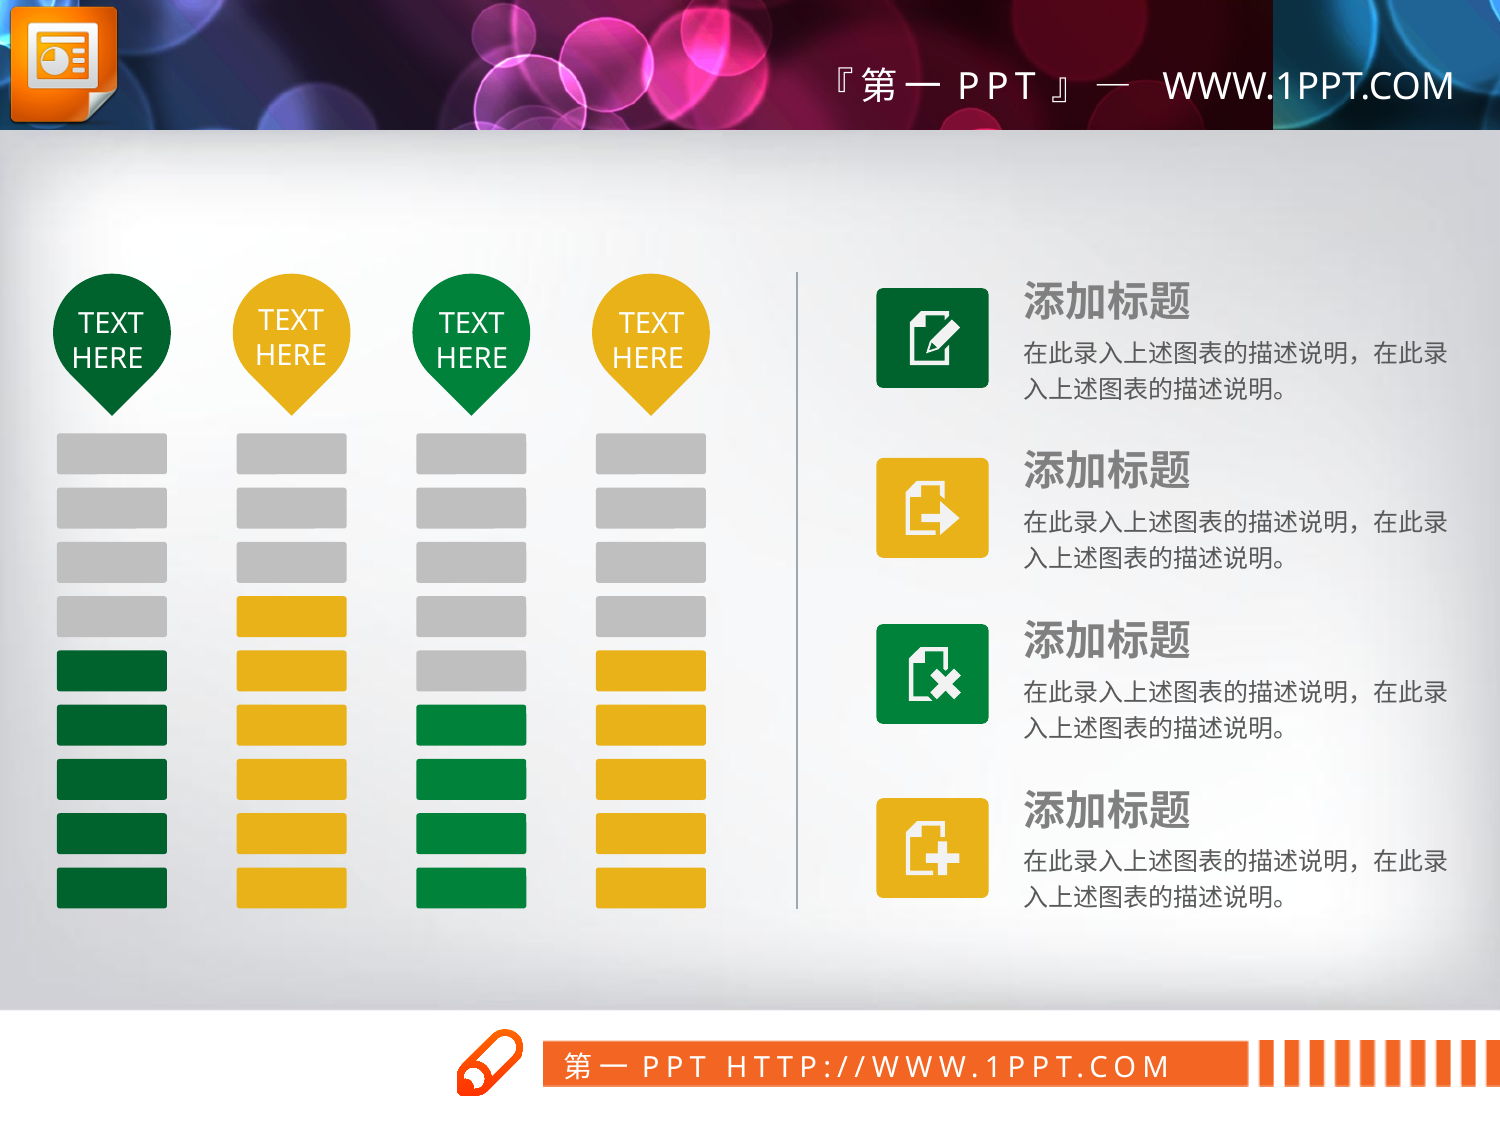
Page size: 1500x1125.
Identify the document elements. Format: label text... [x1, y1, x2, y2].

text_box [595, 600, 707, 909]
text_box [876, 457, 989, 558]
text_box 添加标题 [1008, 436, 1207, 493]
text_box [591, 273, 710, 392]
text_box 添加标题 [1008, 606, 1207, 662]
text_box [236, 433, 347, 909]
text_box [876, 797, 989, 899]
text_box 在此录入上述图表的描述说明，在此录入上述图表的描述说明。 [1008, 493, 1474, 581]
text_box 在此录入上述图表的描述说明，在此录入上述图表的描述说明。 [1008, 832, 1474, 920]
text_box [412, 273, 531, 392]
text_box 在此录入上述图表的描述说明，在此录入上述图表的描述说明。 [1008, 323, 1474, 411]
picture [0, 0, 1500, 1012]
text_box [52, 273, 171, 392]
text_box 添加标题 [1008, 267, 1207, 323]
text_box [595, 433, 707, 590]
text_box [232, 273, 351, 392]
text_box 在此录入上述图表的描述说明，在此录入上述图表的描述说明。 [1008, 662, 1474, 750]
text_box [56, 433, 168, 909]
picture [543, 1040, 1500, 1087]
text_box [876, 623, 989, 725]
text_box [416, 433, 527, 909]
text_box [876, 287, 989, 389]
text_box 添加标题 [1008, 775, 1207, 832]
